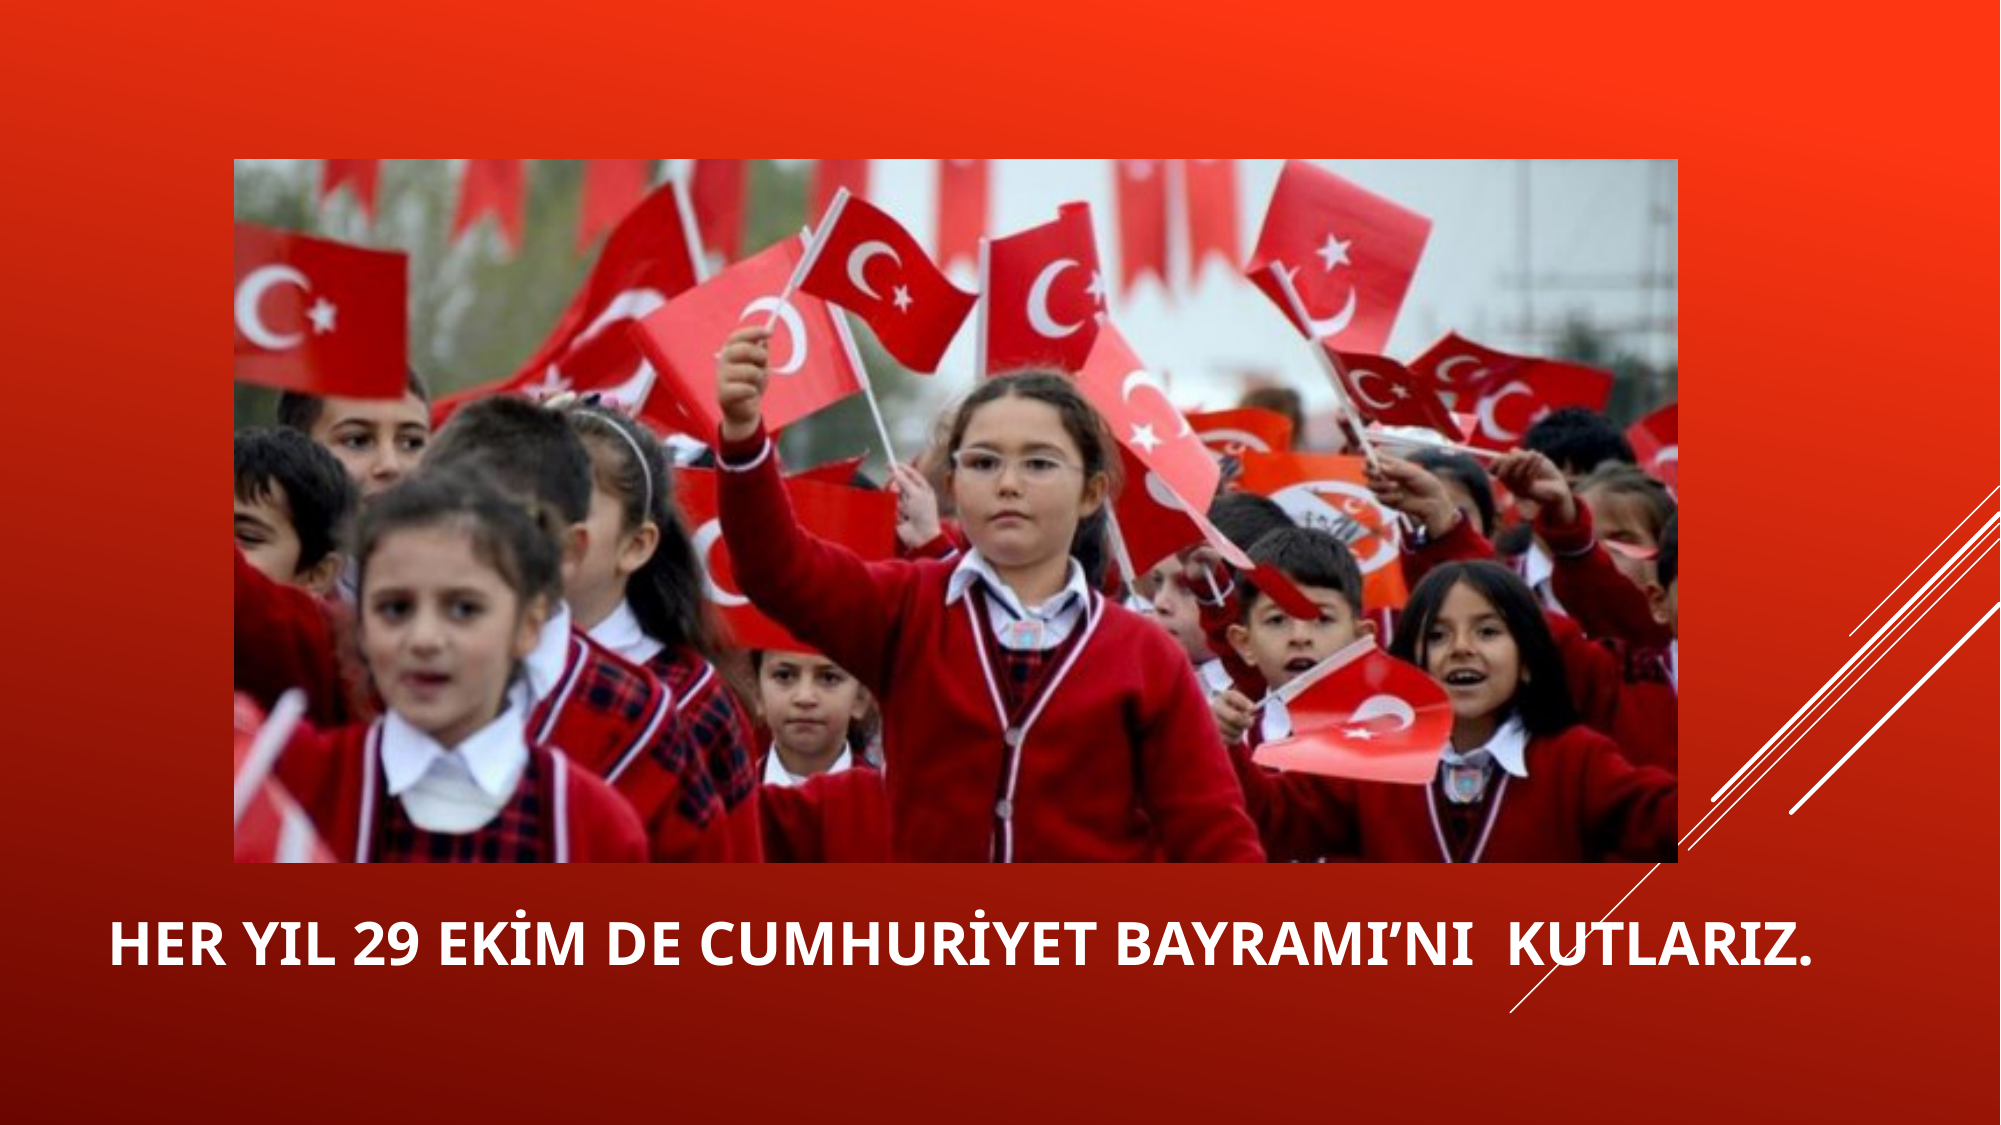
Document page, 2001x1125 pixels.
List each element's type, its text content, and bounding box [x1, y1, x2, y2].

title Her yıl 29 ekim de cumhuriyet bayramı’nı kutlarız. [93, 863, 1889, 1020]
picture [234, 159, 1679, 864]
